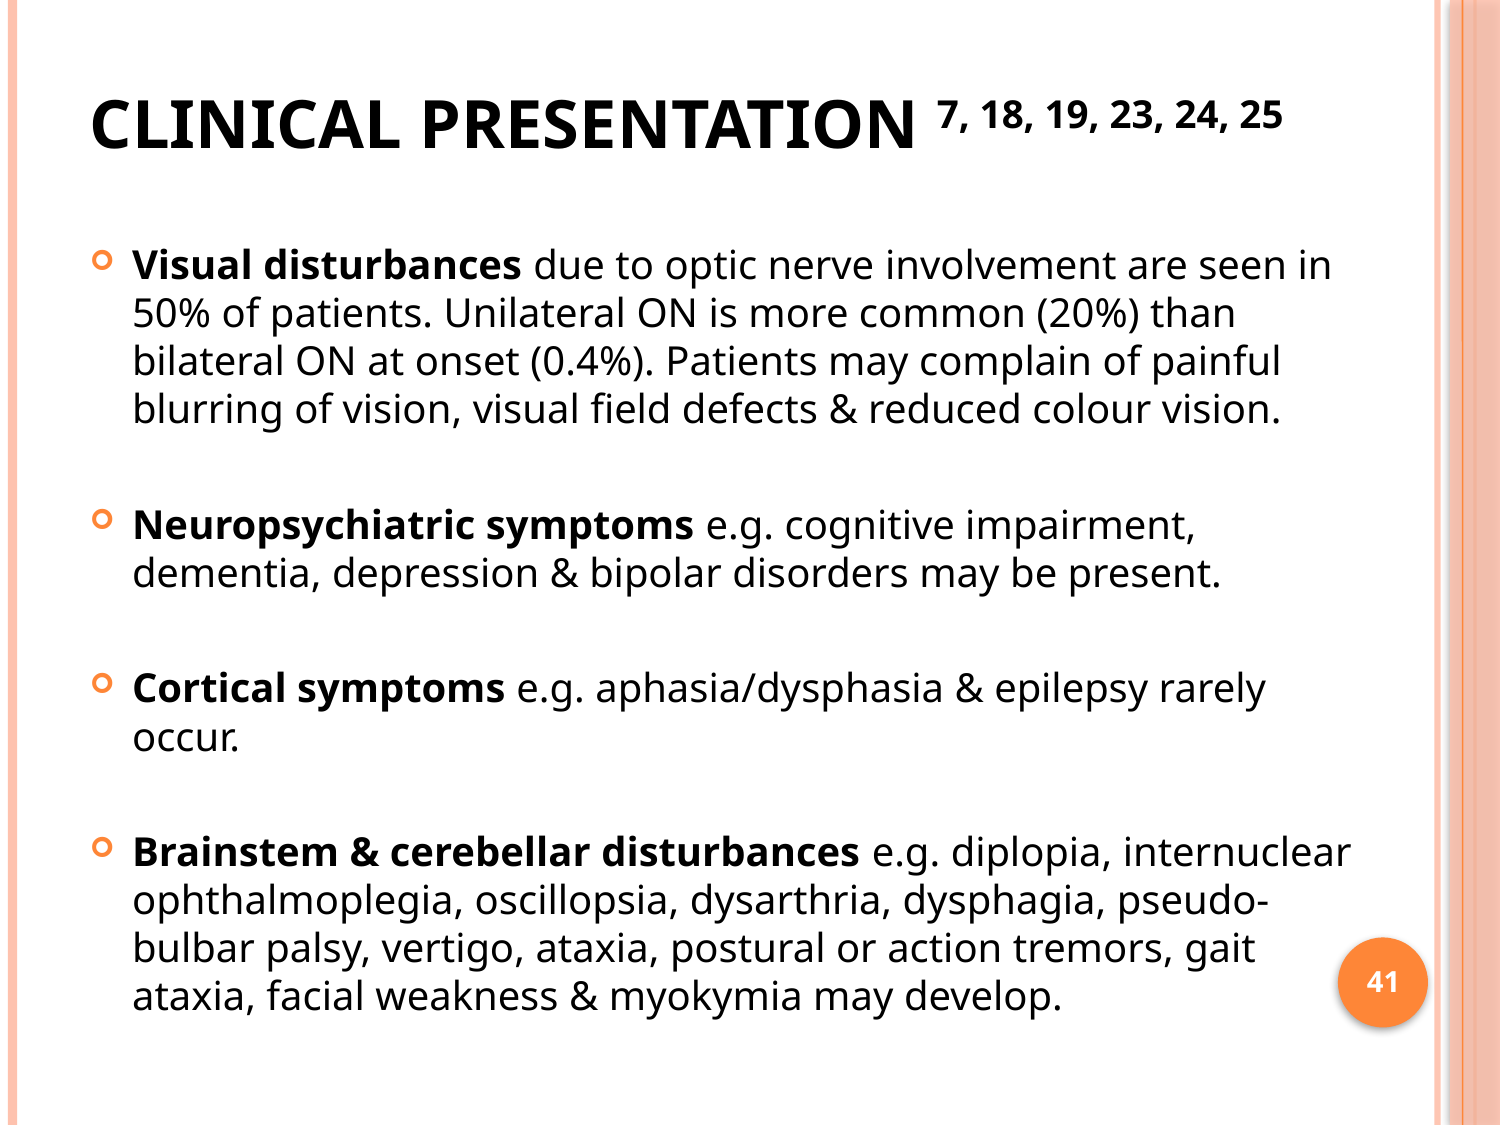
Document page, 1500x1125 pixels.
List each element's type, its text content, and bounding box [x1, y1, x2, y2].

list Visual disturbances due to optic nerve involvement are seen in 50% of patients. Unilateral ON is more common (20%) than bilateral ON at onset (0.4%). Patients may complain of painful blurring of vision, visual field defects & reduced colour vision. Neuropsychiatric symptoms e.g. cognitive impairment, dementia, depression & bipolar disorders may be present. Cortical symptoms e.g. aphasia/dysphasia & epilepsy rarely occur. Brainstem & cerebellar disturbances e.g. diplopia, internuclear ophthalmoplegia, oscillopsia, dysarthria, dysphagia, pseudo-bulbar palsy, vertigo, ataxia, postural or action tremors, gait ataxia, facial weakness & myokymia may develop. [75, 232, 1387, 1032]
title Clinical presentation 7, 18, 19, 23, 24, 25 [75, 45, 1387, 170]
slide_number 41 [1333, 940, 1434, 1027]
